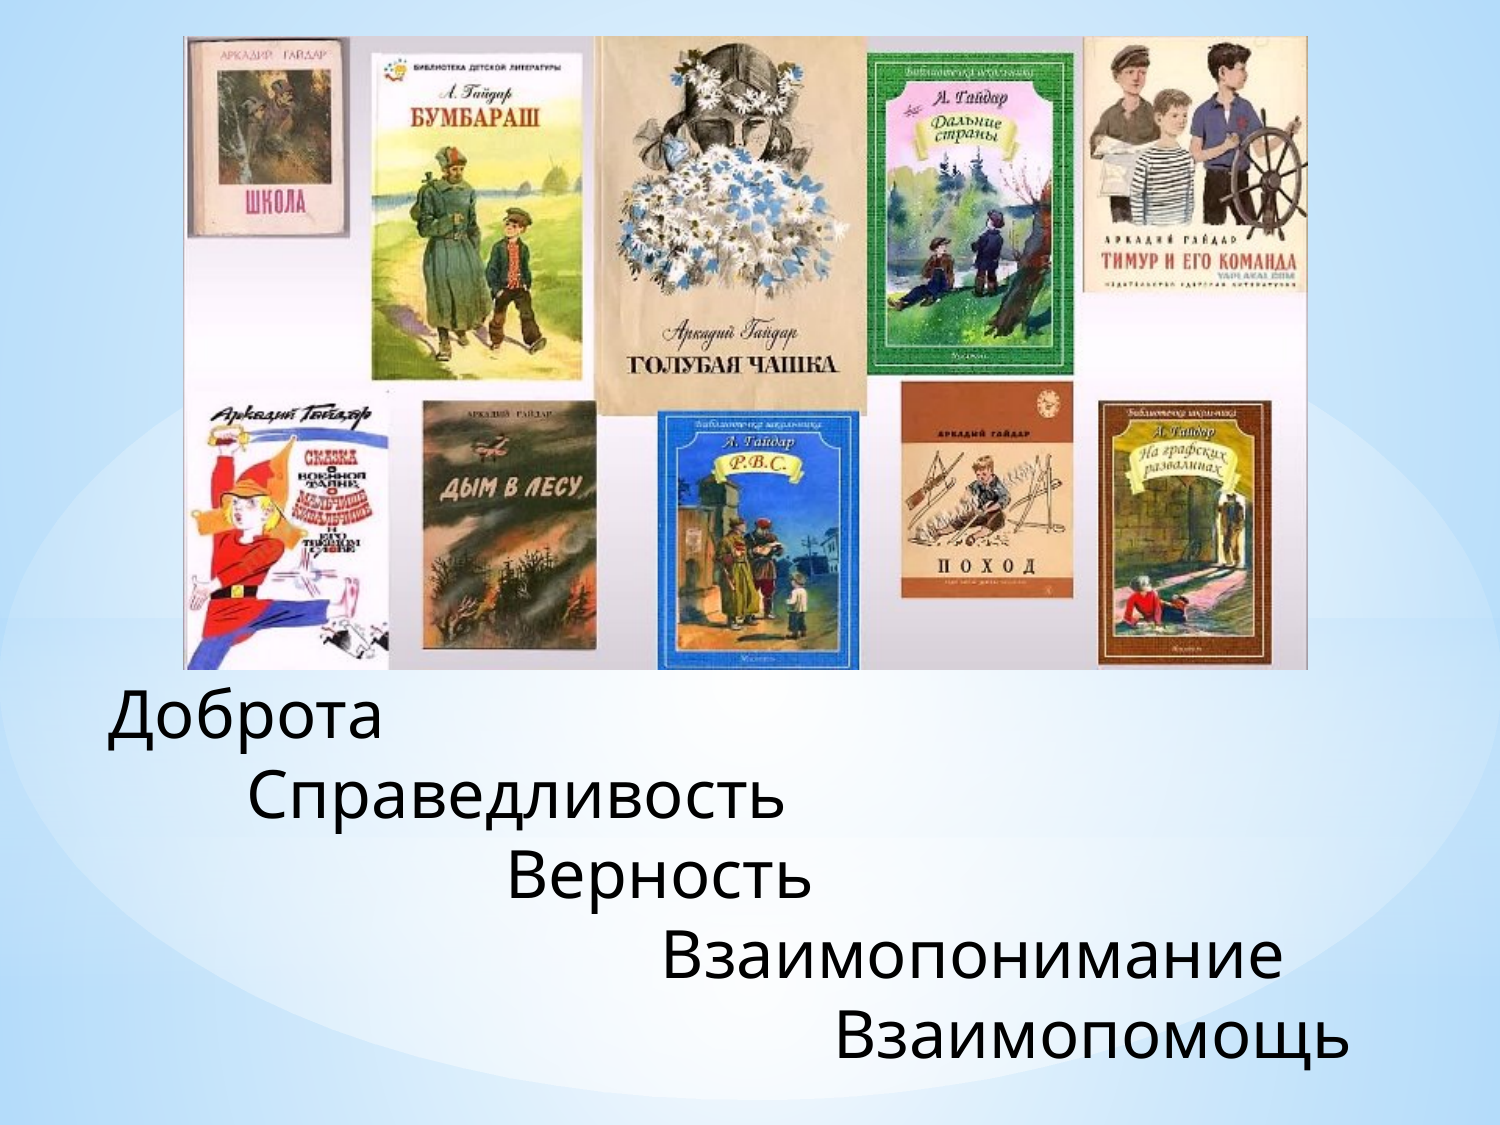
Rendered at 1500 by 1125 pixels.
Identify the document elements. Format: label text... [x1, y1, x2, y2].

picture [182, 36, 1309, 670]
text_box Доброта Справедливость Верность Взаимопонимание Взаимопомощь [76, 664, 1459, 1080]
